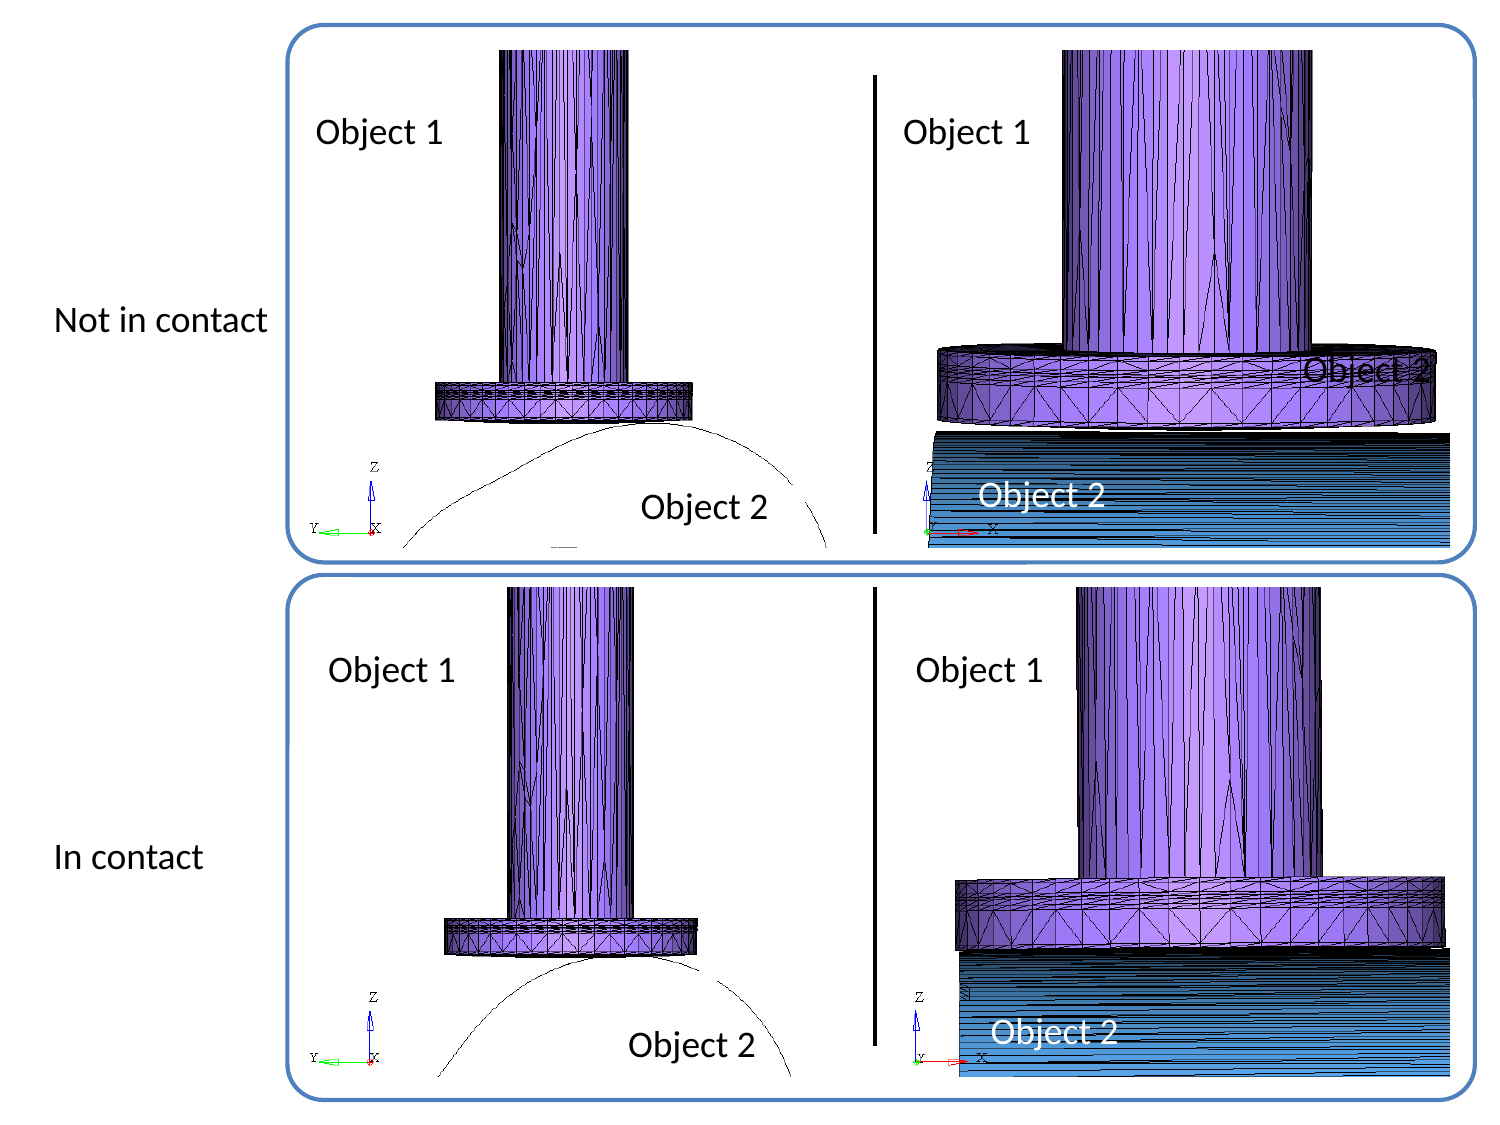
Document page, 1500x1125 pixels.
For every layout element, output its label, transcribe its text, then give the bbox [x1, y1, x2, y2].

text_box In contact [38, 824, 219, 885]
text_box Not in contact [39, 287, 284, 348]
text_box [285, 22, 1477, 565]
picture [299, 49, 1451, 548]
picture [299, 587, 1451, 1077]
text_box [285, 572, 1477, 1103]
